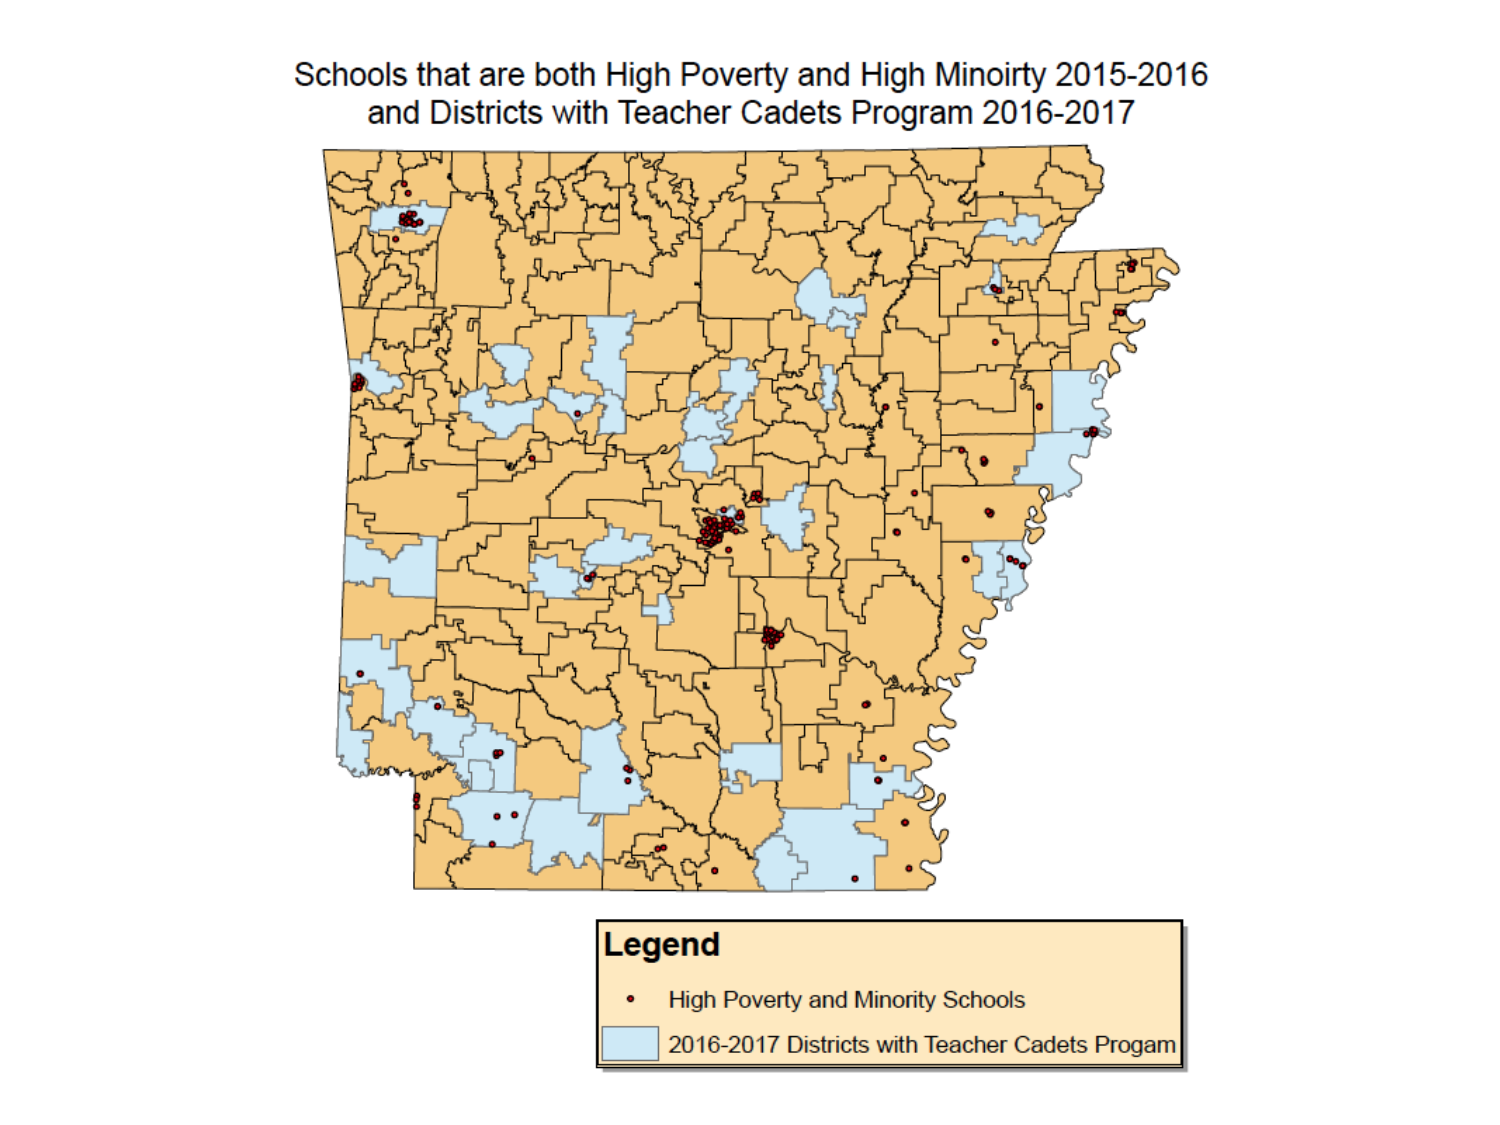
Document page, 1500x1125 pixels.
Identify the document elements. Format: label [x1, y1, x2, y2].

picture [287, 6, 1213, 1119]
